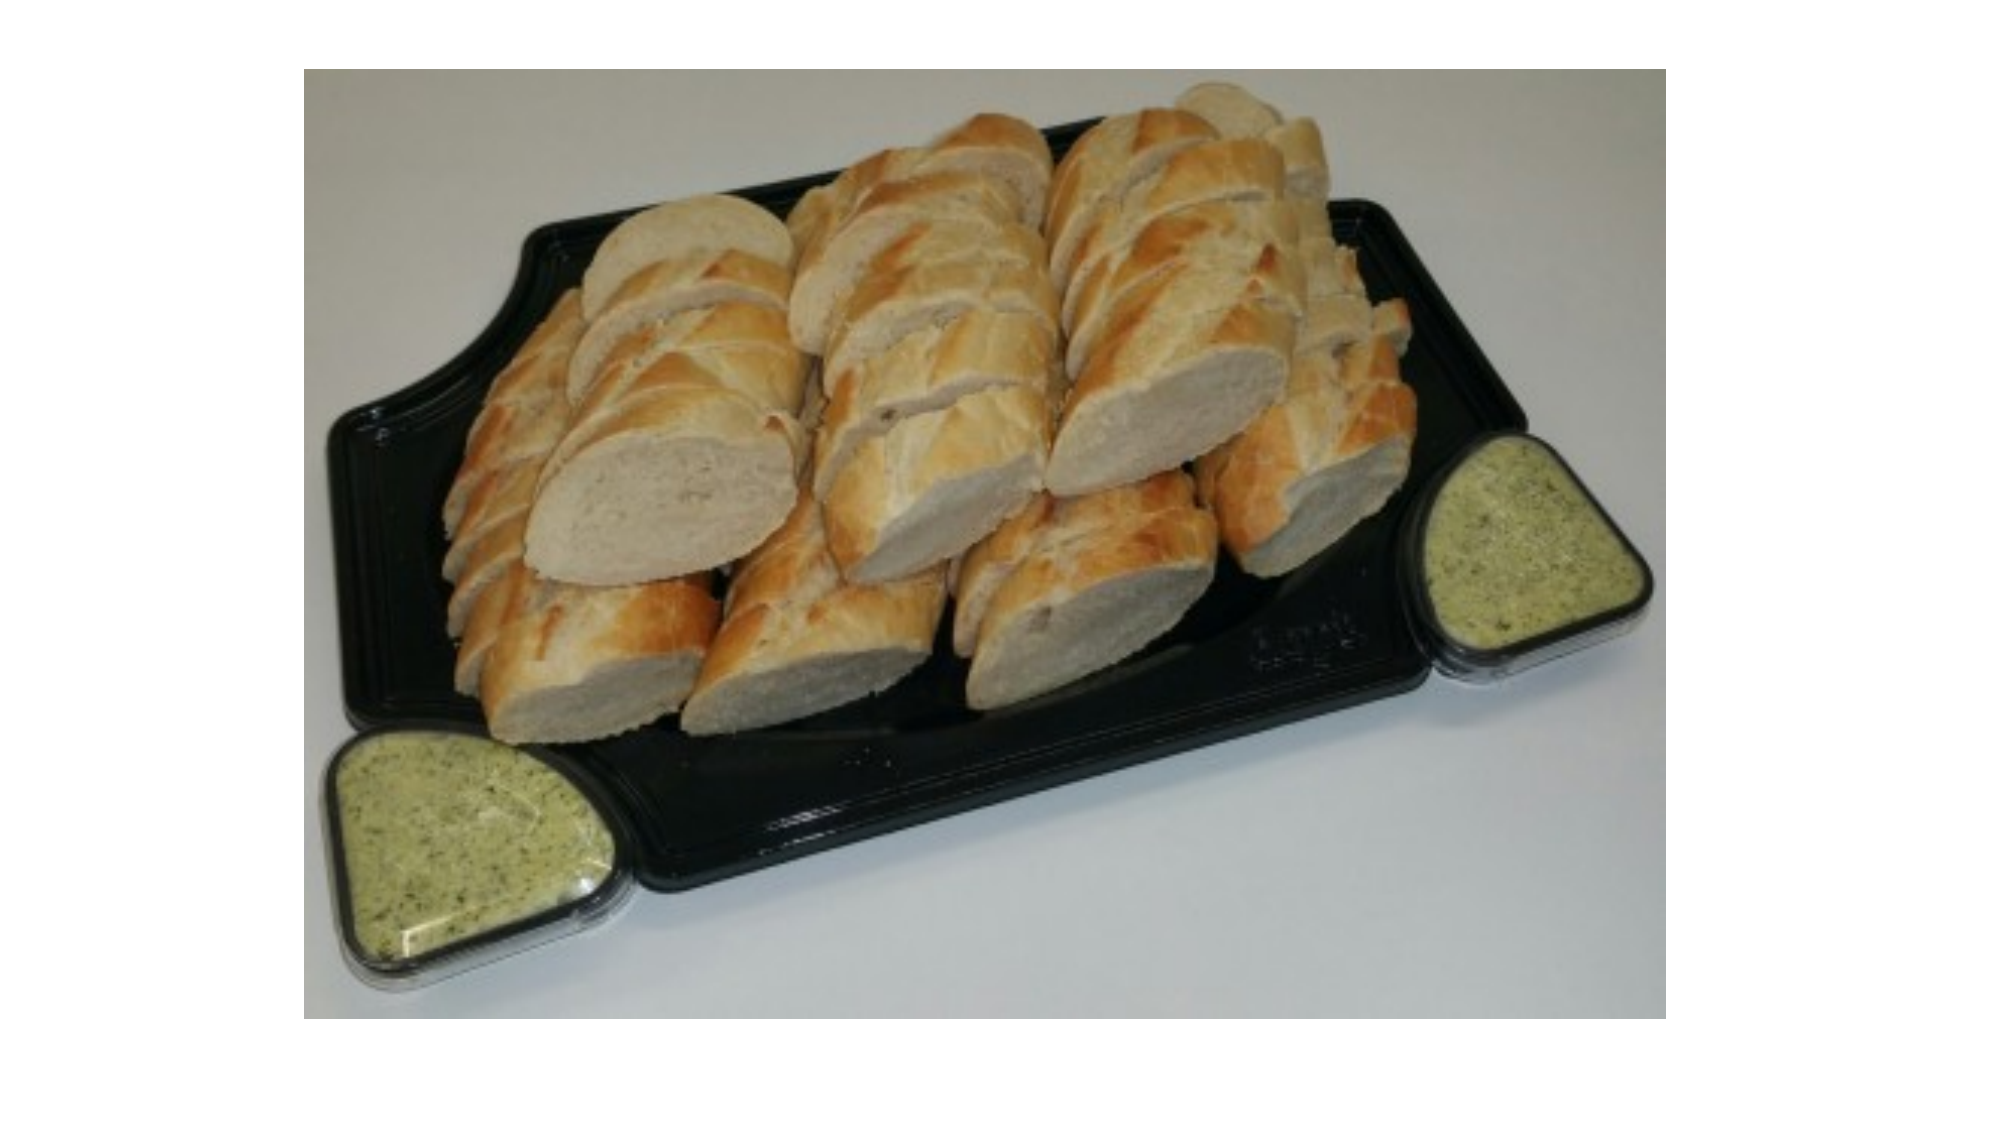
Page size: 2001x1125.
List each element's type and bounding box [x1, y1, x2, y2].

picture [304, 69, 1666, 1019]
